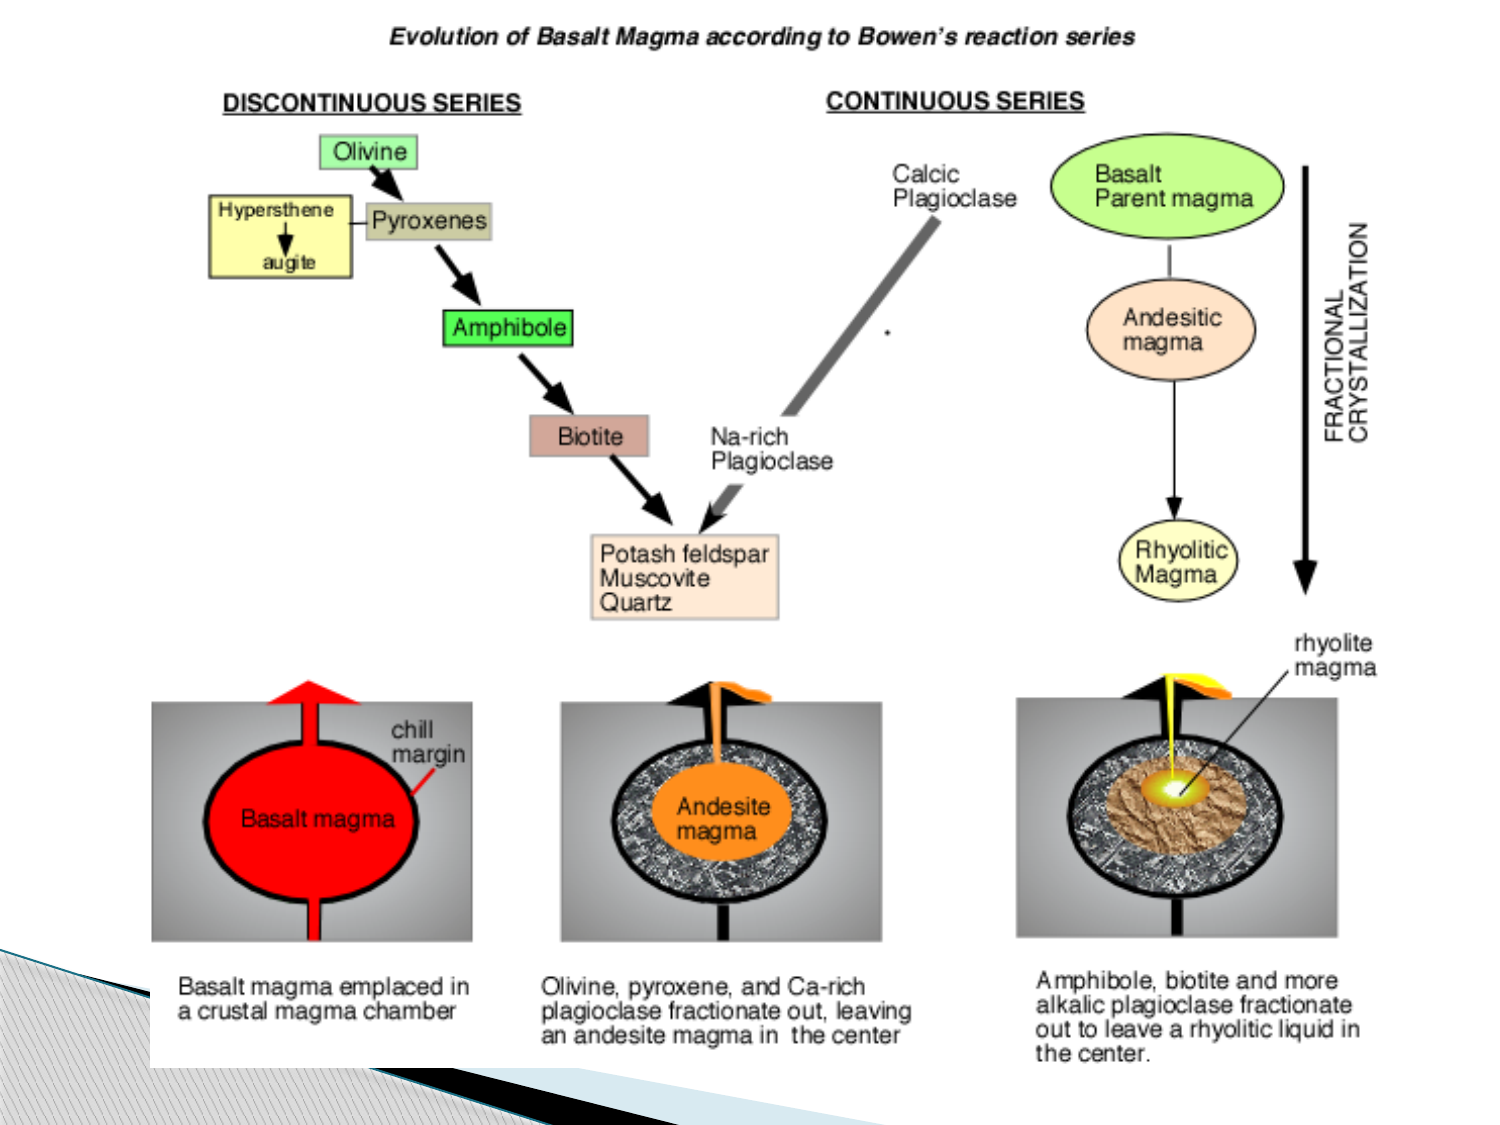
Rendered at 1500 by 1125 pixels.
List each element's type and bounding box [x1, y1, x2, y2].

picture [150, 23, 1390, 1068]
